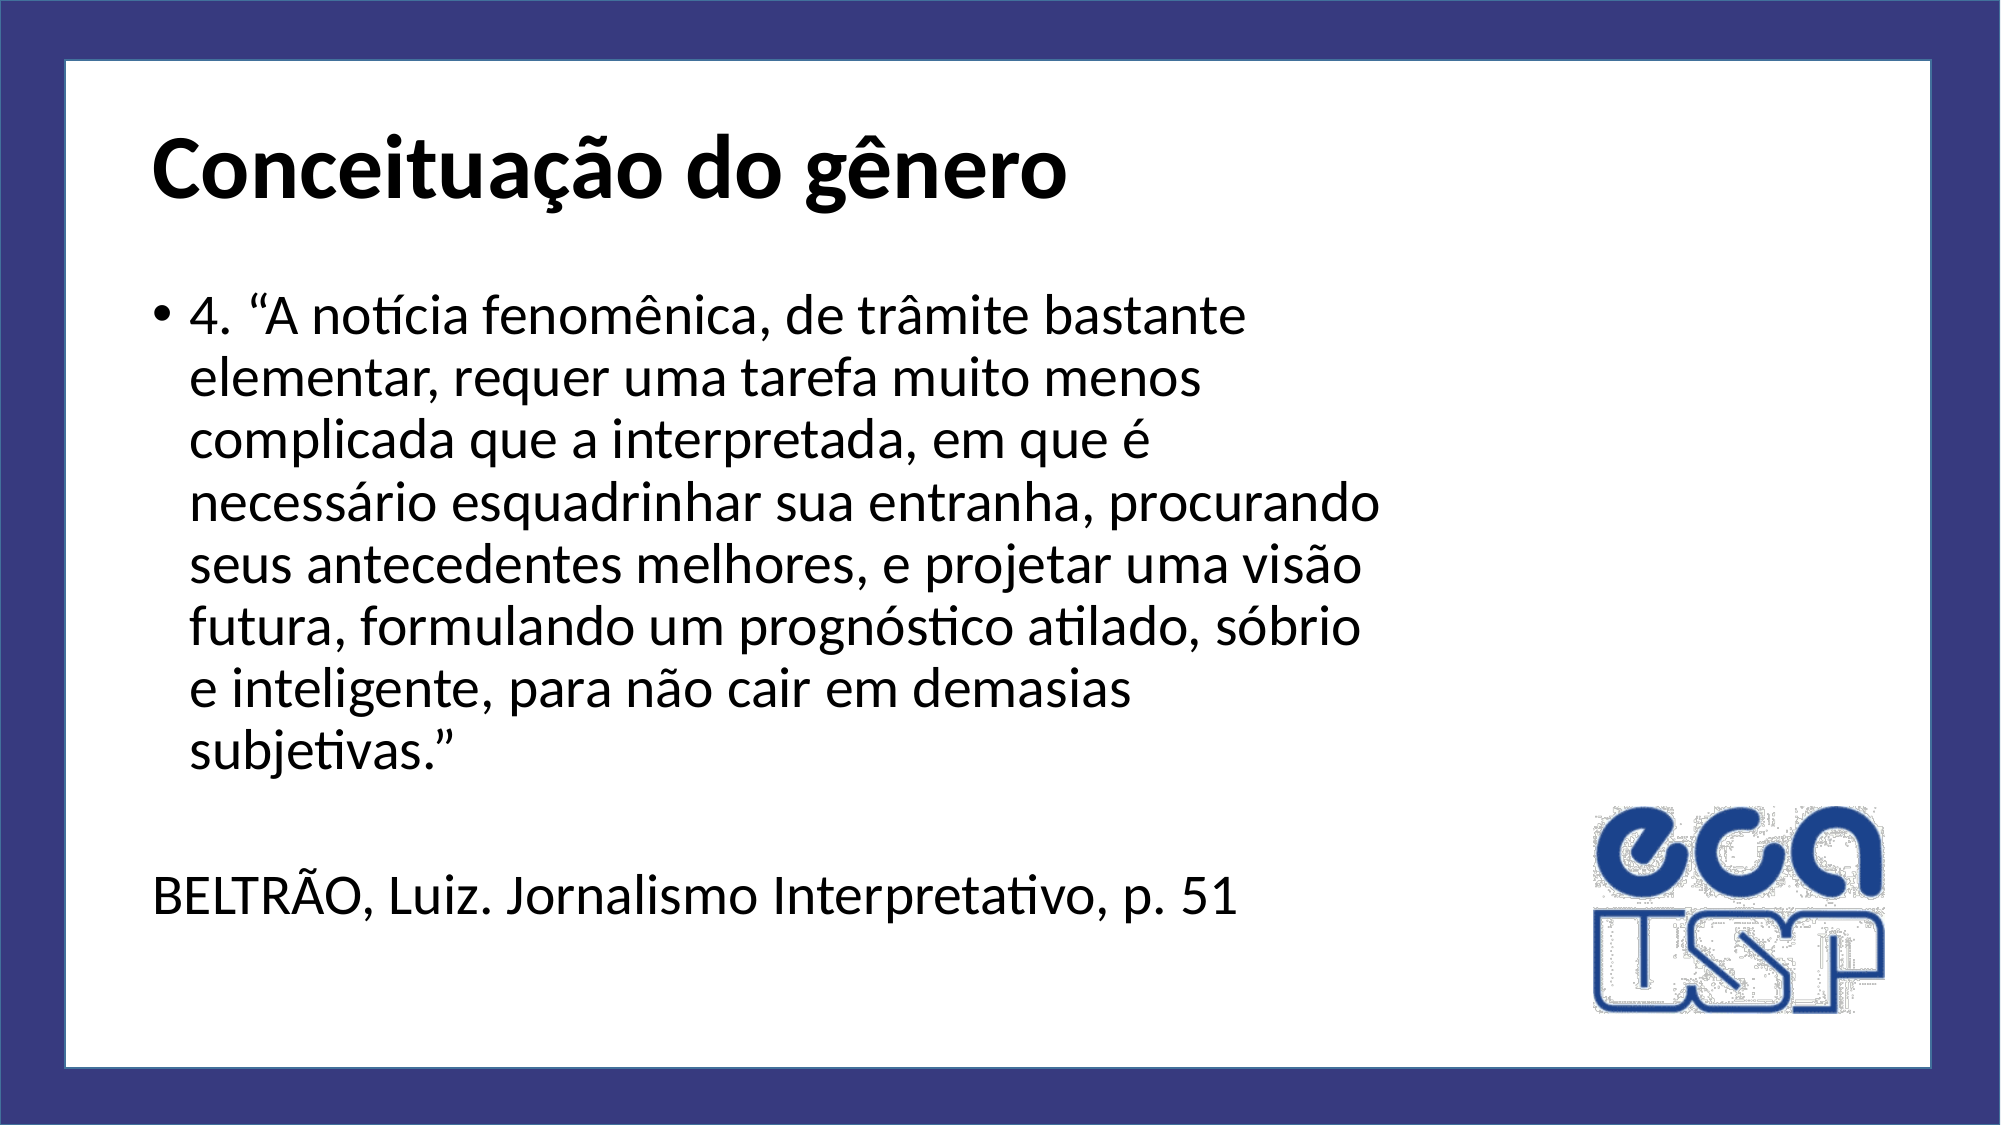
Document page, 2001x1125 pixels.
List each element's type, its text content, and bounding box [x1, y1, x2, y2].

list 4. “A notícia fenomênica, de trâmite bastante elementar, requer uma tarefa muito menos complicada que a interpretada, em que é necessário esquadrinhar sua entranha, procurando seus antecedentes melhores, e projetar uma visão futura, formulando um prognóstico atilado, sóbrio e inteligente, para não cair em demasias subjetivas.” BELTRÃO, Luiz. Jornalismo Interpretativo, p. 51 [137, 277, 1402, 1082]
title Conceituação do gênero [137, 59, 1863, 278]
picture [1593, 806, 1885, 1014]
